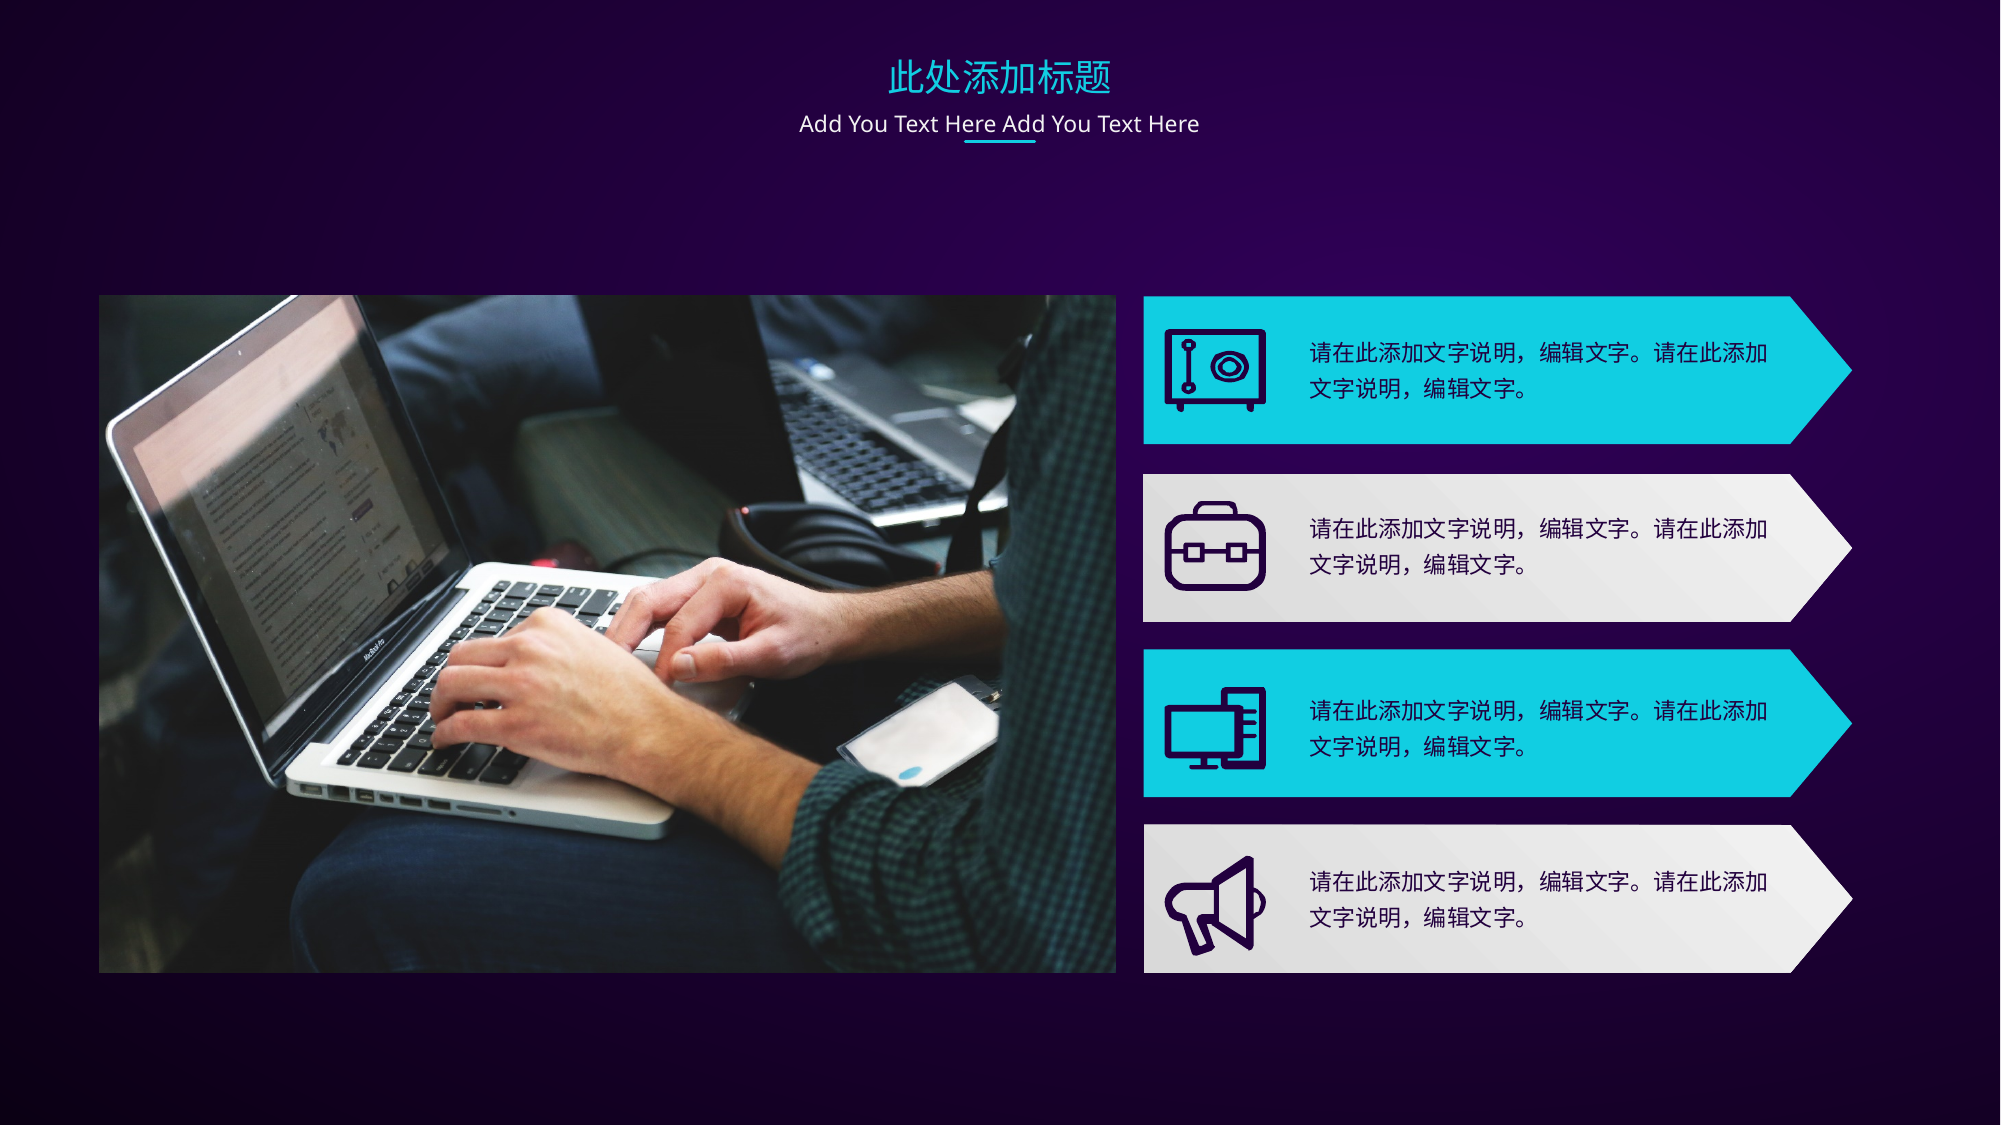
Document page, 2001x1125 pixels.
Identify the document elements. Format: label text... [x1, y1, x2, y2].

picture [0, 0, 2001, 1125]
text_box [1164, 687, 1266, 770]
text_box 此处添加标题 [872, 46, 1128, 93]
text_box 请在此添加文字说明，编辑文字。请在此添加文字说明，编辑文字。 [1294, 498, 1791, 585]
text_box [1143, 823, 1855, 974]
text_box [1142, 473, 1854, 623]
text_box 请在此添加文字说明，编辑文字。请在此添加文字说明，编辑文字。 [1294, 323, 1791, 410]
text_box [1142, 295, 1854, 446]
text_box [1164, 329, 1266, 413]
text_box 请在此添加文字说明，编辑文字。请在此添加文字说明，编辑文字。 [1294, 681, 1791, 768]
text_box 请在此添加文字说明，编辑文字。请在此添加文字说明，编辑文字。 [1294, 851, 1791, 938]
text_box [1164, 501, 1266, 591]
text_box Add You Text Here Add You Text Here [770, 93, 1230, 145]
text_box [1142, 648, 1854, 799]
text_box [1164, 855, 1266, 956]
